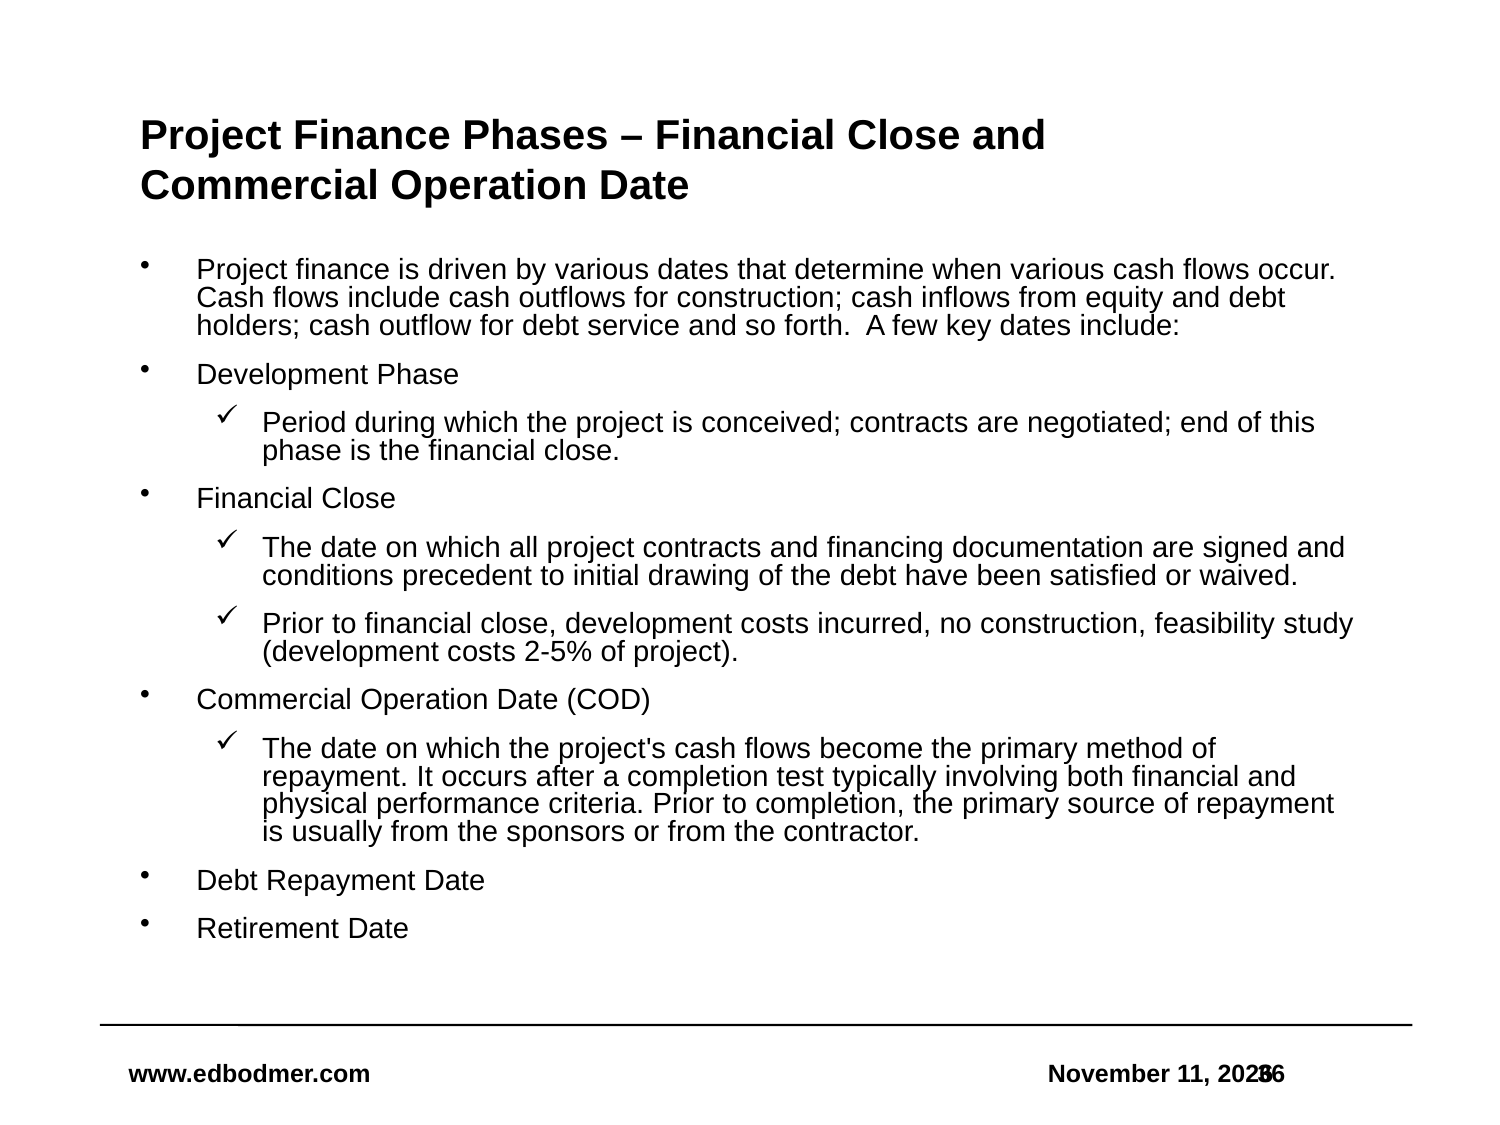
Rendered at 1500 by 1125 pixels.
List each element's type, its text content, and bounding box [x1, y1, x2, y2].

title Project Finance Phases – Financial Close and Commercial Operation Date [124, 99, 1288, 226]
list Project finance is driven by various dates that determine when various cash flows occur. Cash flows include cash outflows for construction; cash inflows from equity and debt holders; cash outflow for debt service and so forth. A few key dates include: Development Phase Period during which the project is conceived; contracts are negotiated; end of this phase is the financial close. Financial Close The date on which all project contracts and financing documentation are signed and conditions precedent to initial drawing of the debt have been satisfied or waived. Prior to financial close, development costs incurred, no construction, feasibility study (development costs 2-5% of project). Commercial Operation Date (COD) The date on which the project's cash flows become the primary method of repayment. It occurs after a completion test typically involving both financial and physical performance criteria. Prior to completion, the primary source of repayment is usually from the sponsors or from the contractor. Debt Repayment Date Retirement Date [124, 249, 1376, 1001]
